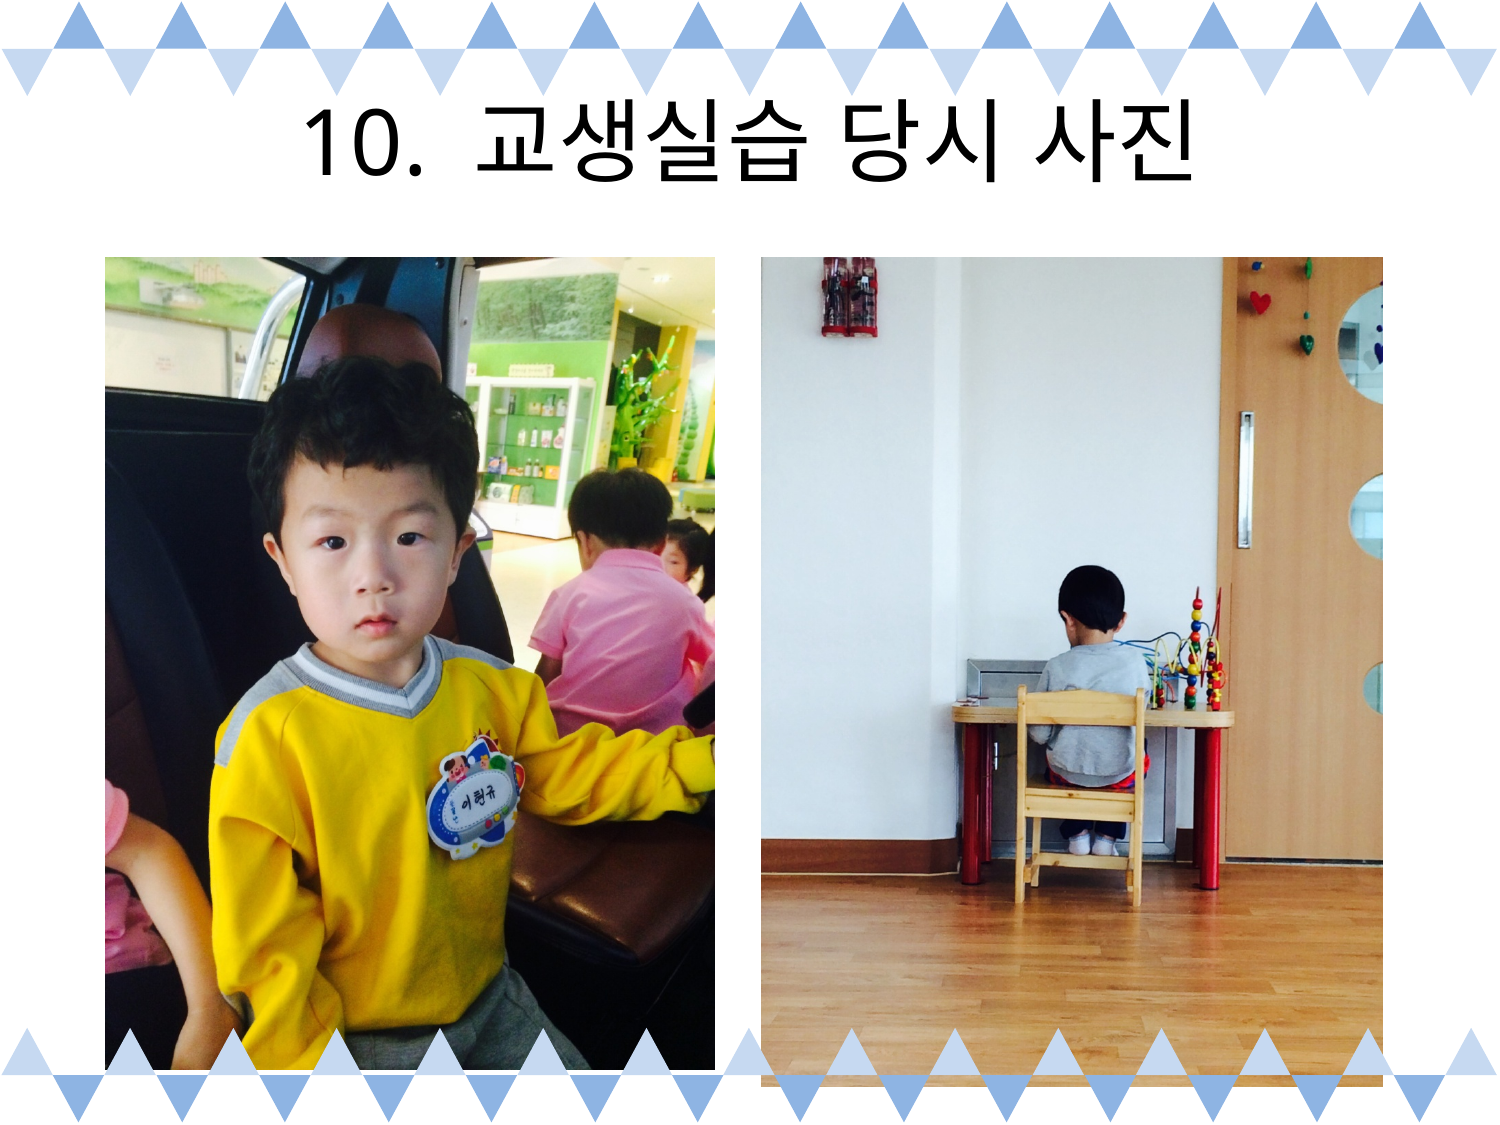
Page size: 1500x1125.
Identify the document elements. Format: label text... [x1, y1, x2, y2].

picture [105, 257, 716, 1027]
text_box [1, 1, 1498, 97]
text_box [1, 1027, 1498, 1123]
title 10. 교생실습 당시 사진 [75, 106, 1425, 233]
picture [761, 257, 1383, 1027]
